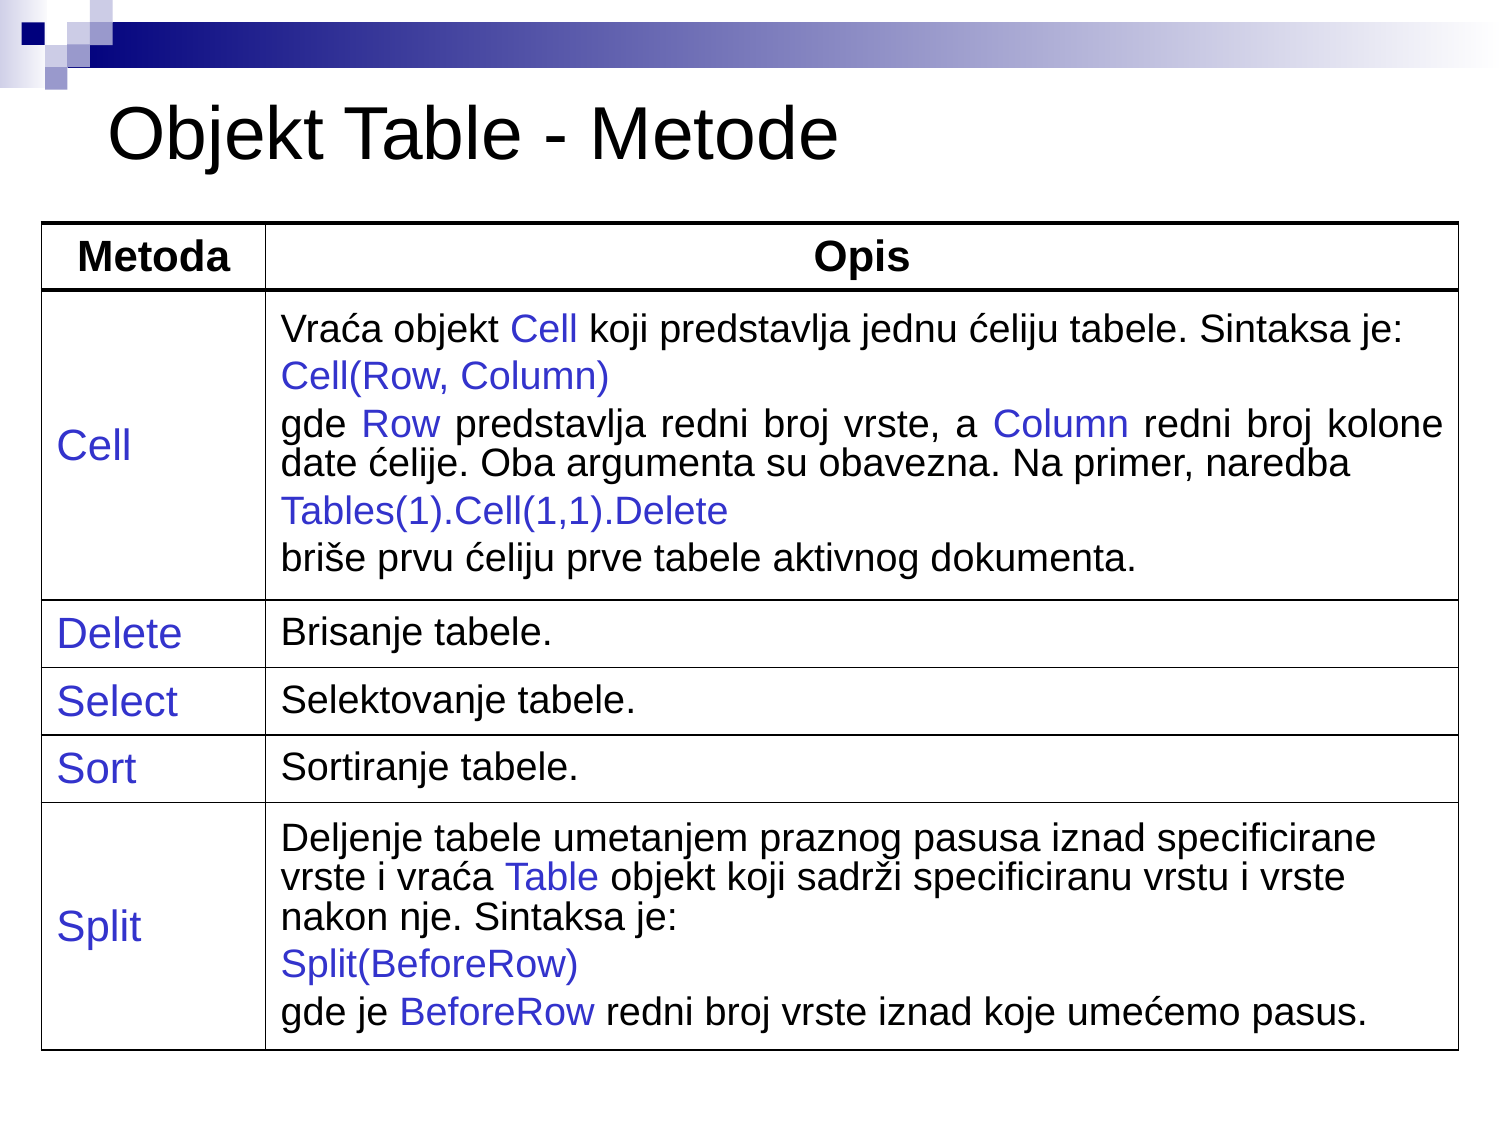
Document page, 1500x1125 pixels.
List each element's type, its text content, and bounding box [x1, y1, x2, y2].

table_cell Brisanje tabele. [266, 601, 1458, 667]
table_cell Selektovanje tabele. [266, 668, 1458, 734]
table_cell Vraća objekt Cell koji predstavlja jednu ćeliju tabele. Sintaksa je: Cell(Row, Column) gde Row predstavlja redni broj vrste, a Column redni broj kolone date ćelije. Oba argumenta su obavezna. Na primer, naredba Tables(1).Cell(1,1).Delete briše prvu ćeliju prve tabele aktivnog dokumenta. [266, 292, 1458, 599]
table_header Metoda [42, 225, 265, 288]
table_cell Cell [42, 292, 265, 599]
title Objekt Table - Metode [92, 75, 869, 185]
table_cell Sortiranje tabele. [266, 736, 1458, 802]
table_cell Split [42, 803, 265, 1049]
table_cell Delete [42, 601, 265, 667]
table_cell Deljenje tabele umetanjem praznog pasusa iznad specificirane vrste i vraća Table objekt koji sadrži specificiranu vrstu i vrste nakon nje. Sintaksa je: Split(BeforeRow) gde je BeforeRow redni broj vrste iznad koje umećemo pasus. [266, 803, 1458, 1049]
table_header Opis [266, 225, 1458, 288]
table_cell Select [42, 668, 265, 734]
table_cell Sort [42, 736, 265, 802]
